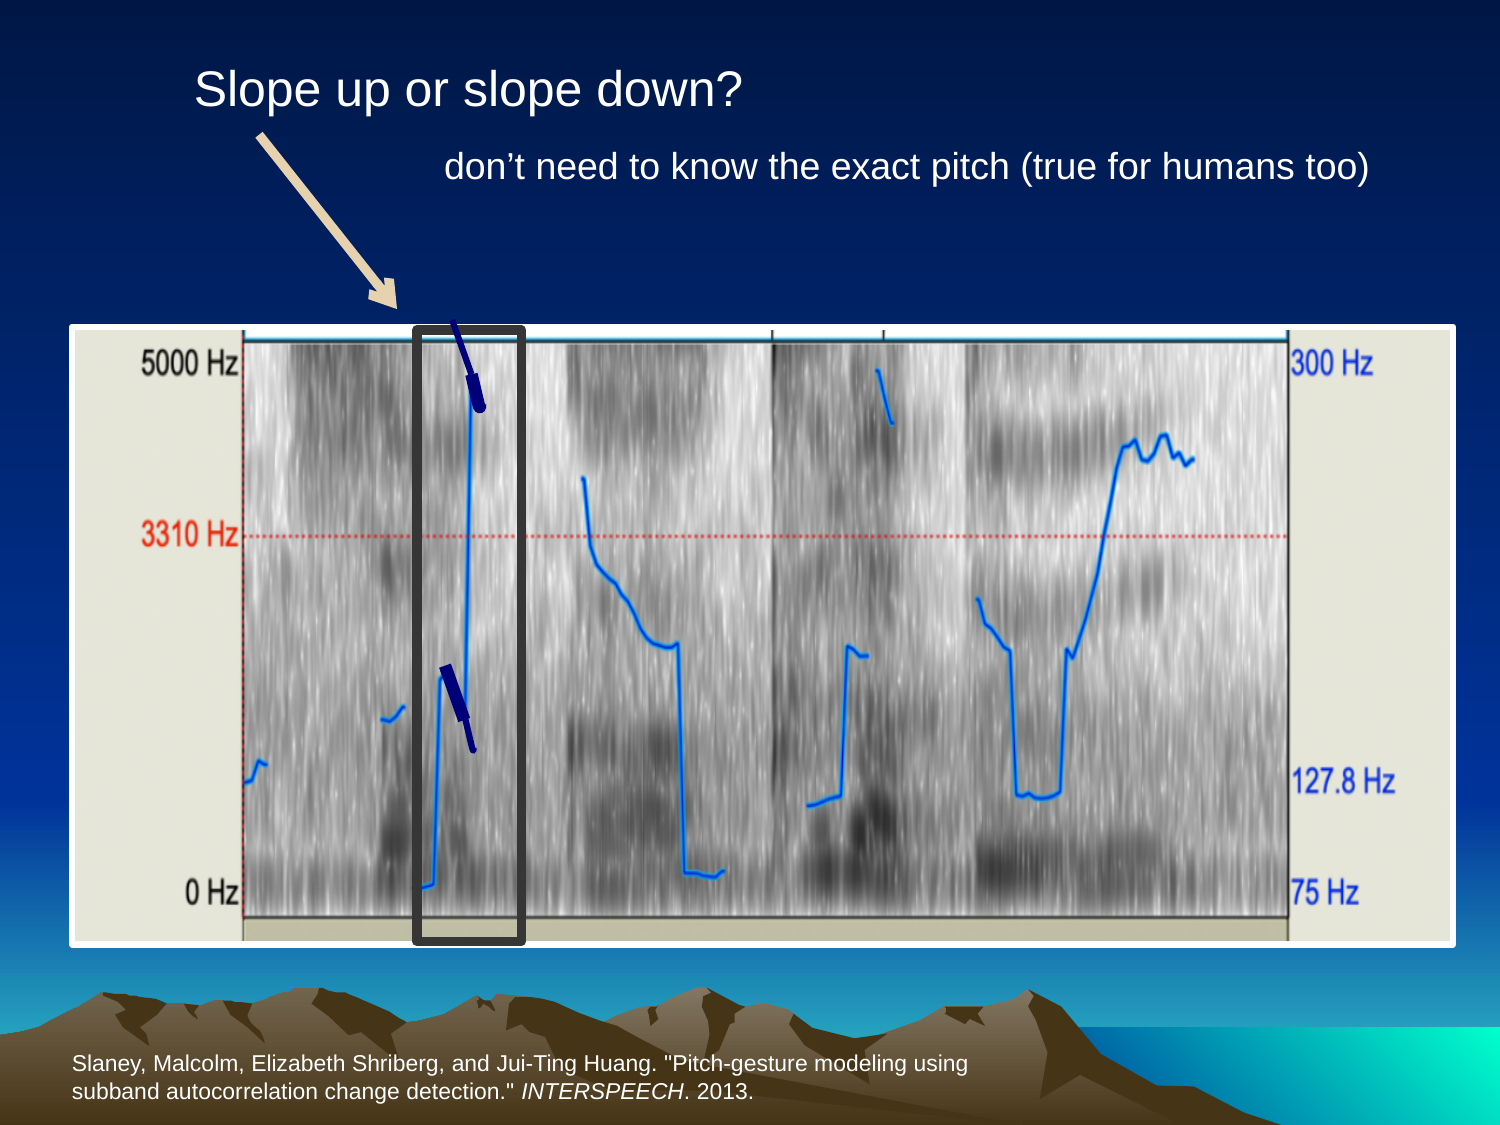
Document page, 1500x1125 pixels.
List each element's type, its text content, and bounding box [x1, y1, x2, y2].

picture [74, 329, 1451, 942]
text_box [451, 319, 472, 375]
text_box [444, 665, 465, 721]
text_box Slope up or slope down? [179, 48, 773, 124]
text_box Slaney, Malcolm, Elizabeth Shriberg, and Jui-Ting Huang. "Pitch-gesture modeling using subband autocorrelation change detection." INTERSPEECH. 2013. [57, 1041, 1073, 1112]
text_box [258, 134, 398, 310]
text_box don’t need to know the exact pitch (true for humans too) [429, 134, 1386, 195]
